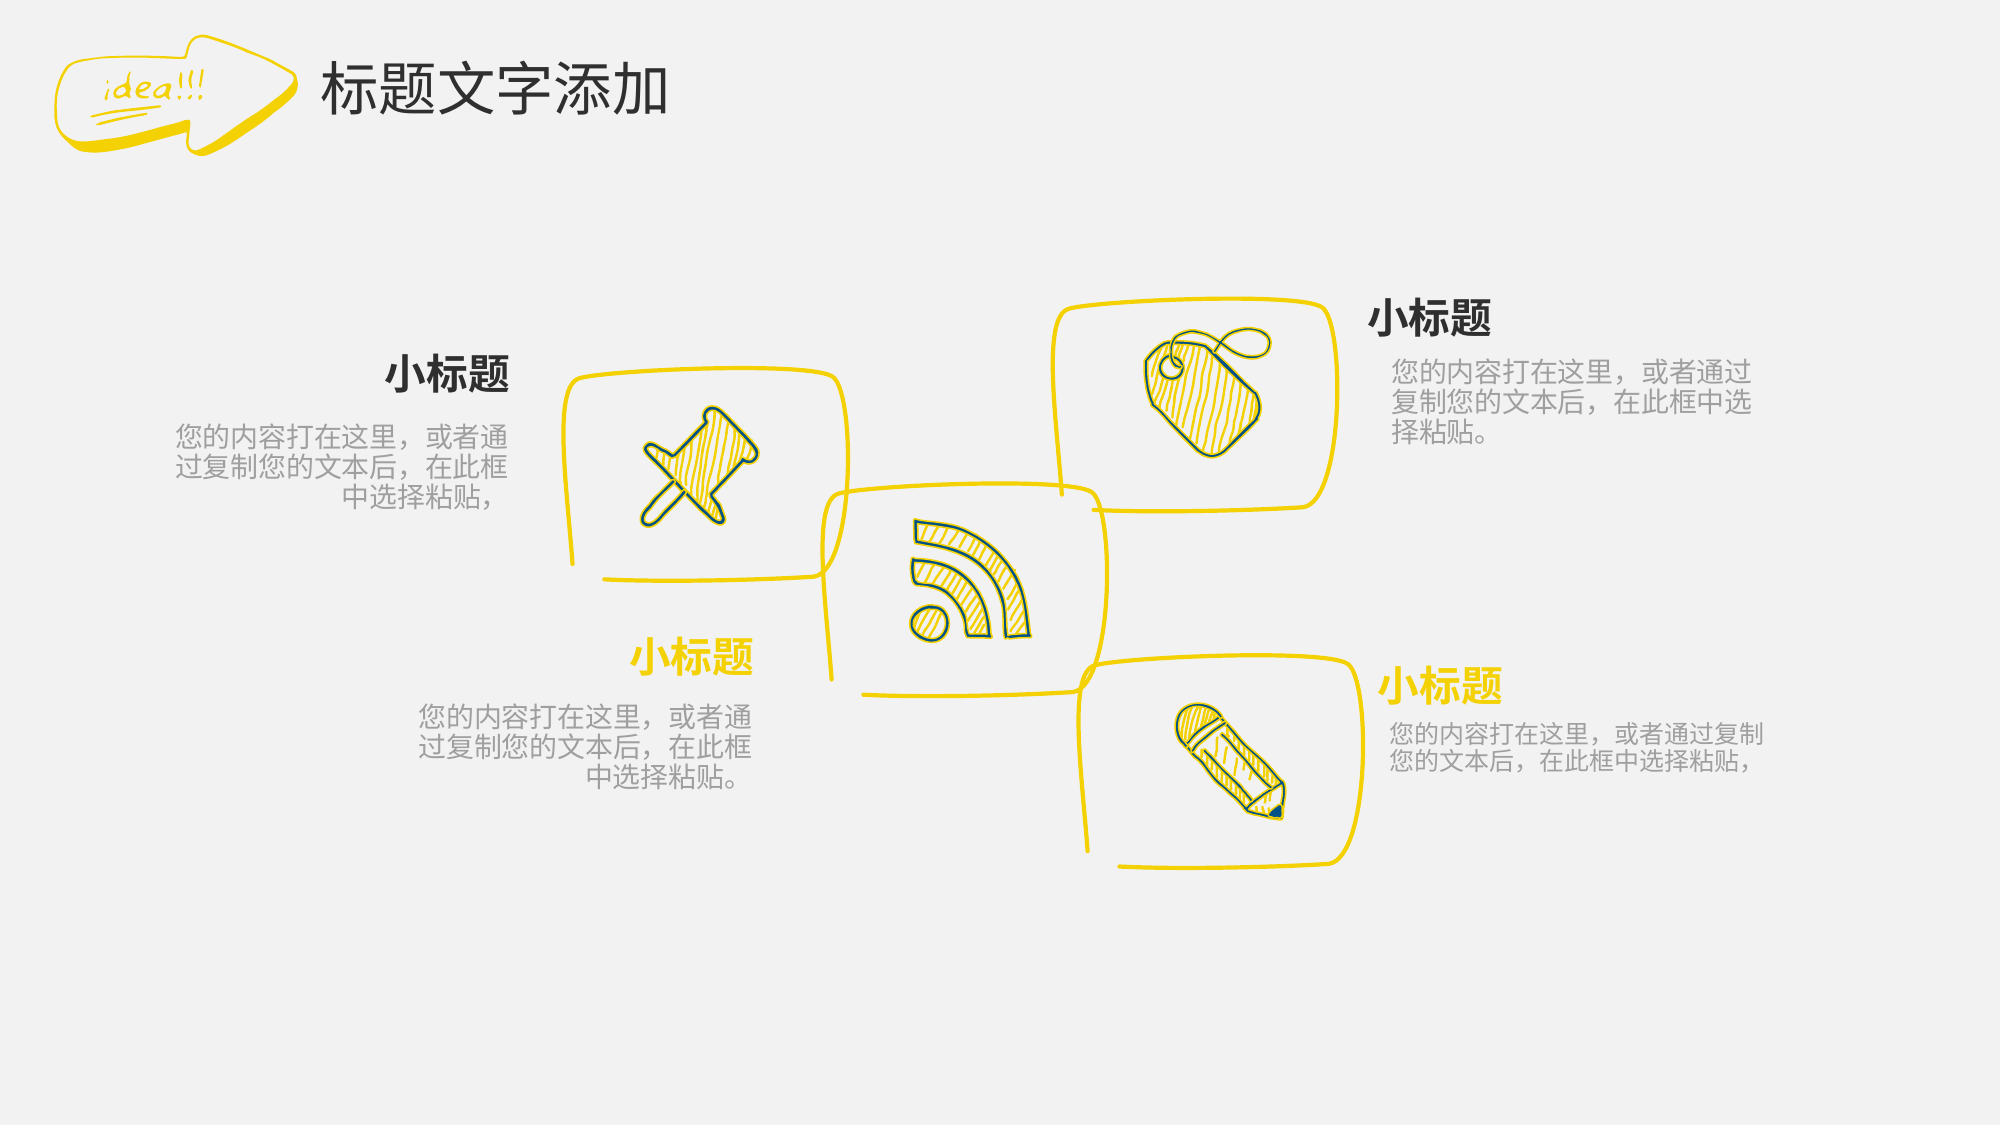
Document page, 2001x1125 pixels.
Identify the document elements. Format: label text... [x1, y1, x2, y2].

text_box [54, 34, 298, 157]
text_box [563, 367, 849, 581]
text_box 标题文字添加 [306, 44, 749, 130]
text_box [1078, 655, 1364, 868]
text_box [1363, 651, 1790, 785]
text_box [133, 340, 525, 523]
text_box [1052, 298, 1338, 512]
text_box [1352, 284, 1790, 457]
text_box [382, 623, 770, 803]
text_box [822, 483, 1108, 697]
